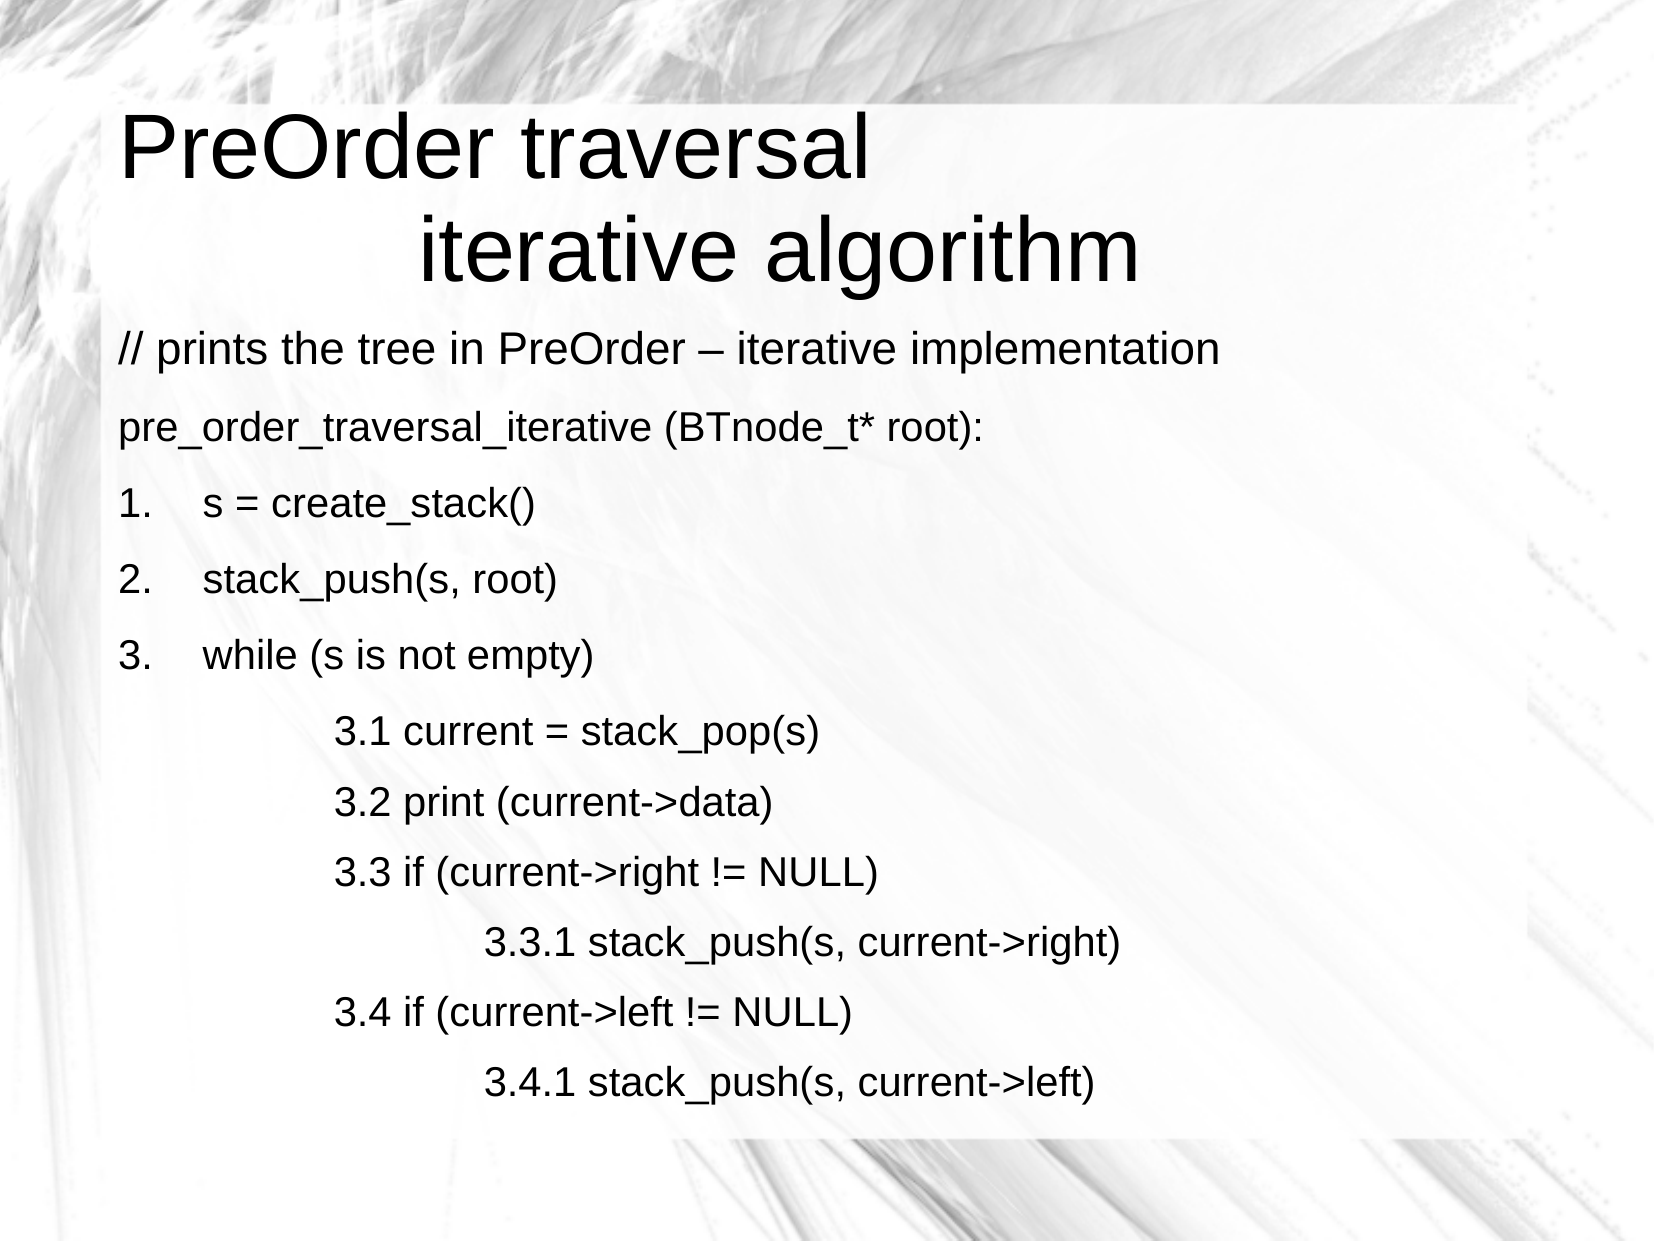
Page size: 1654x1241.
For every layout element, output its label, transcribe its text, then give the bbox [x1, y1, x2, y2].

title PreOrder traversal iterative algorithm [118, 93, 1506, 299]
picture [0, 0, 1654, 1241]
list // prints the tree in PreOrder – iterative implementation pre_order_traversal_iterative (BTnode_t* root): s = create_stack() stack_push(s, root) while (s is not empty) 3.1 current = stack_pop(s) 3.2 print (current->data) 3.3 if (current->right != NULL) 3.3.1 stack_push(s, current->right) 3.4 if (current->left != NULL) 3.4.1 stack_push(s, current->left) [118, 319, 1571, 1109]
